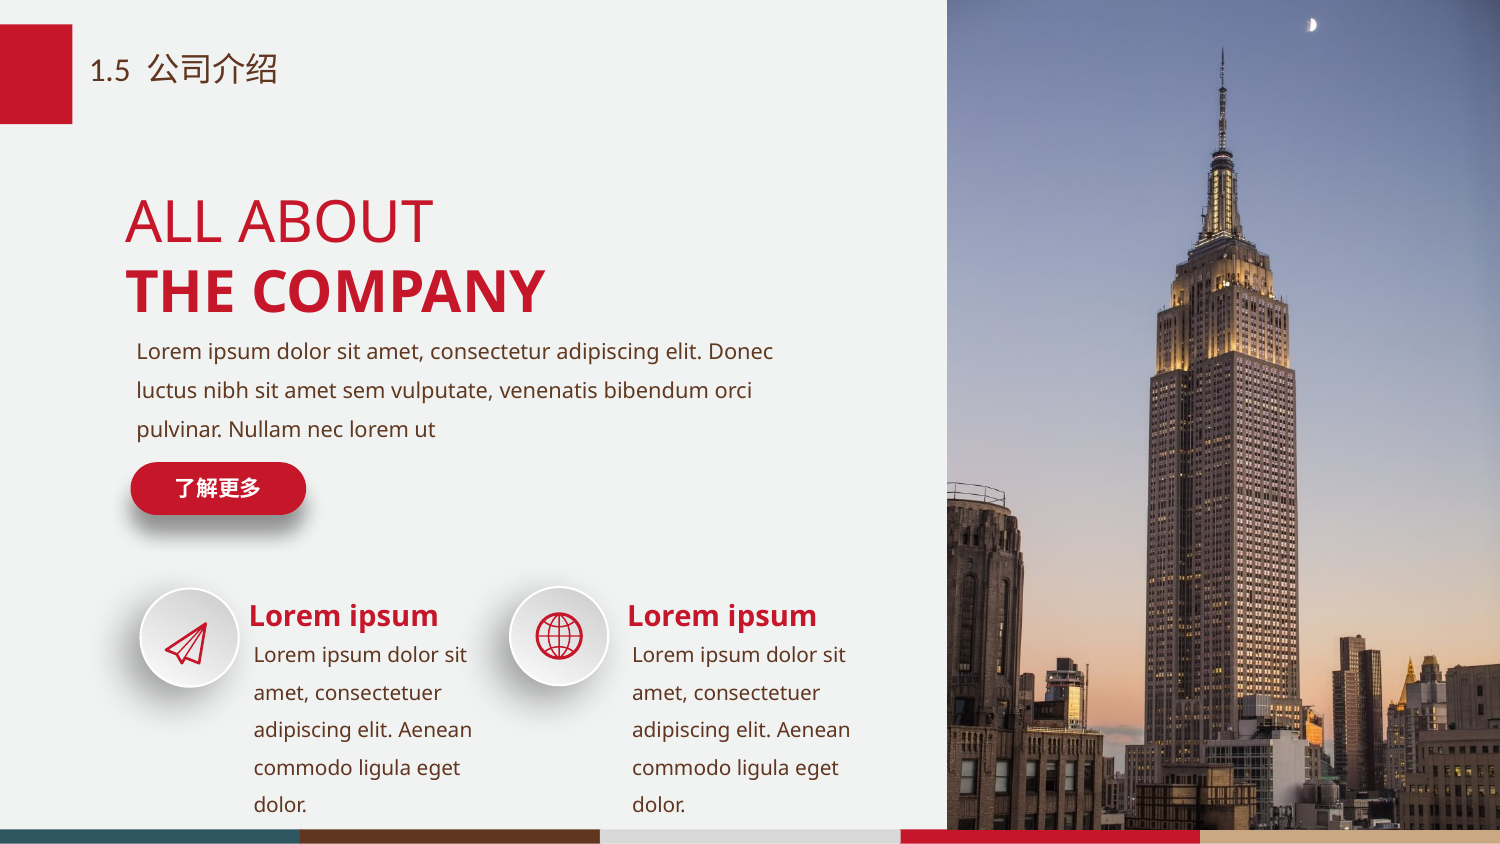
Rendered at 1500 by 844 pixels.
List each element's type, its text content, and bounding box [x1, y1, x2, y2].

text_box Lorem ipsum [233, 590, 454, 640]
text_box Lorem ipsum dolor sit amet, consectetuer adipiscing elit. Aenean commodo ligula eget dolor. [238, 622, 522, 825]
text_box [130, 462, 307, 515]
text_box [512, 587, 609, 686]
text_box Lorem ipsum dolor sit amet, consectetur adipiscing elit. Donec luctus nibh sit amet sem vulputate, venenatis bibendum orci pulvinar. Nullam nec lorem ut [130, 316, 809, 450]
text_box ALL ABOUT THE COMPANY [118, 176, 610, 332]
text_box Lorem ipsum dolor sit amet, consectetuer adipiscing elit. Aenean commodo ligula eget dolor. [617, 622, 901, 825]
text_box [164, 622, 207, 665]
picture [947, 0, 1500, 830]
text_box [535, 612, 583, 660]
title 1.5 公司介绍 [73, 45, 368, 99]
text_box Lorem ipsum [612, 590, 833, 640]
text_box [140, 588, 238, 687]
